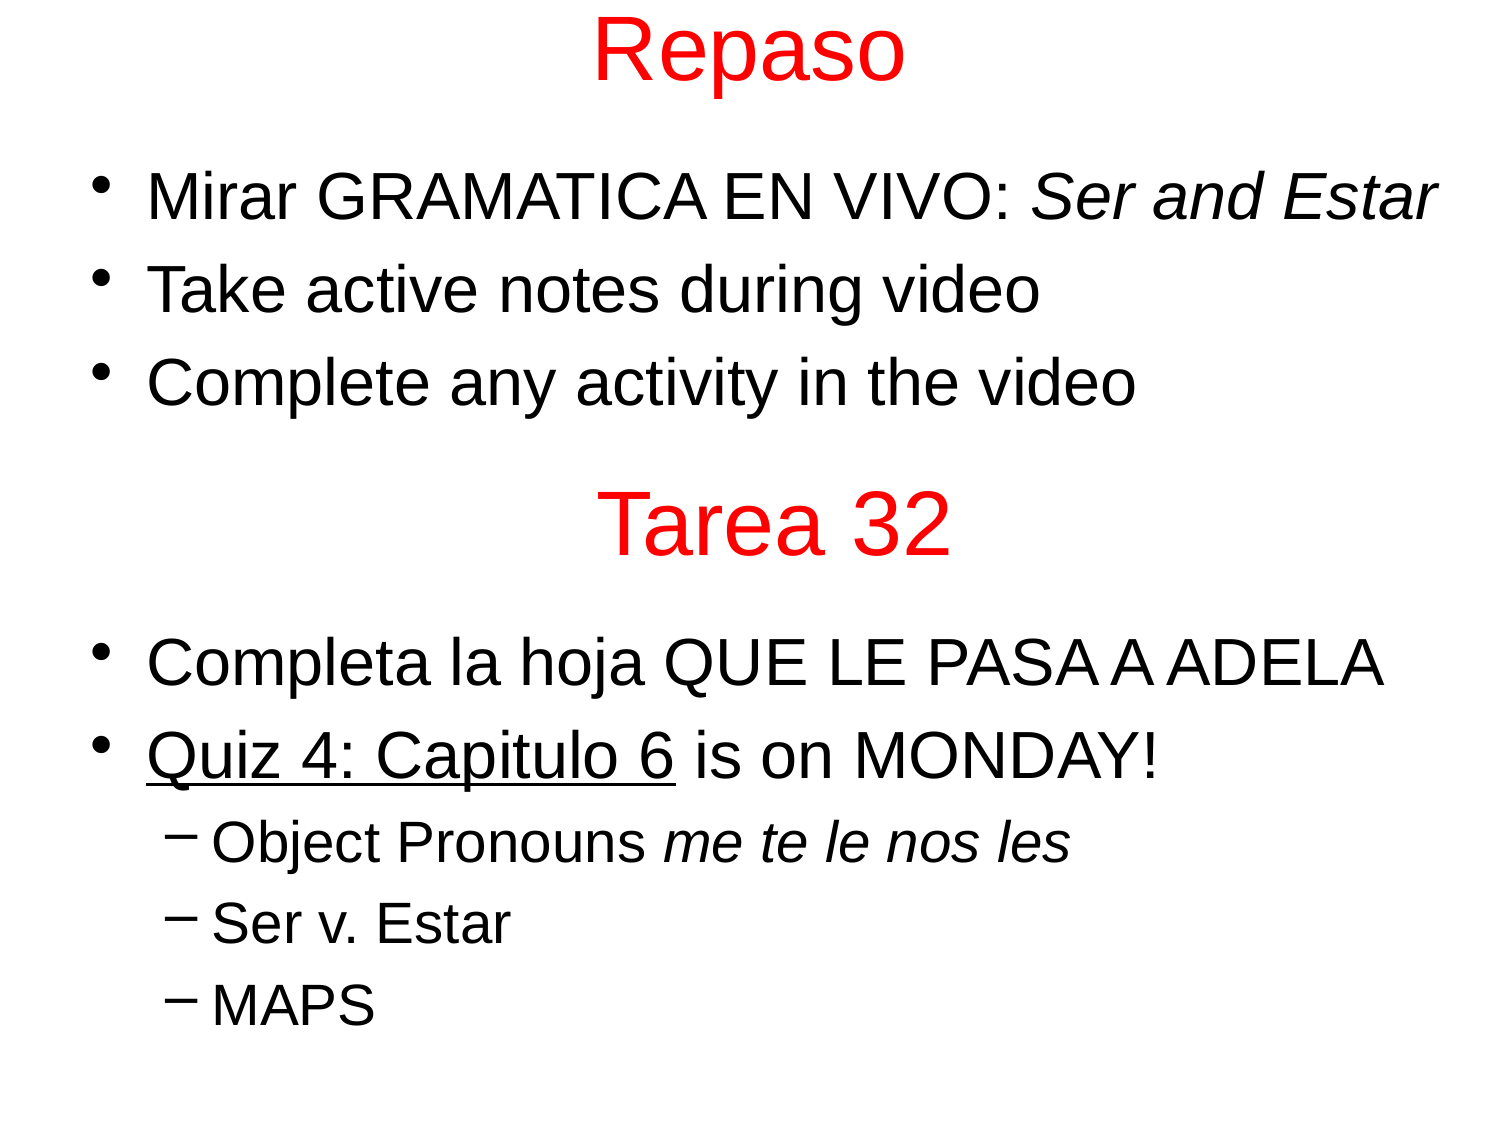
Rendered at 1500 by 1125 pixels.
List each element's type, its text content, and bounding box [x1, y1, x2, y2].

list Mirar GRAMATICA EN VIVO: Ser and Estar Take active notes during video Complete any activity in the video Completa la hoja QUE LE PASA A ADELA Quiz 4: Capitulo 6 is on MONDAY! Object Pronouns me te le nos les Ser v. Estar MAPS [75, 145, 1475, 888]
text_box Tarea 32 [99, 425, 1450, 613]
title Repaso [75, 0, 1425, 138]
